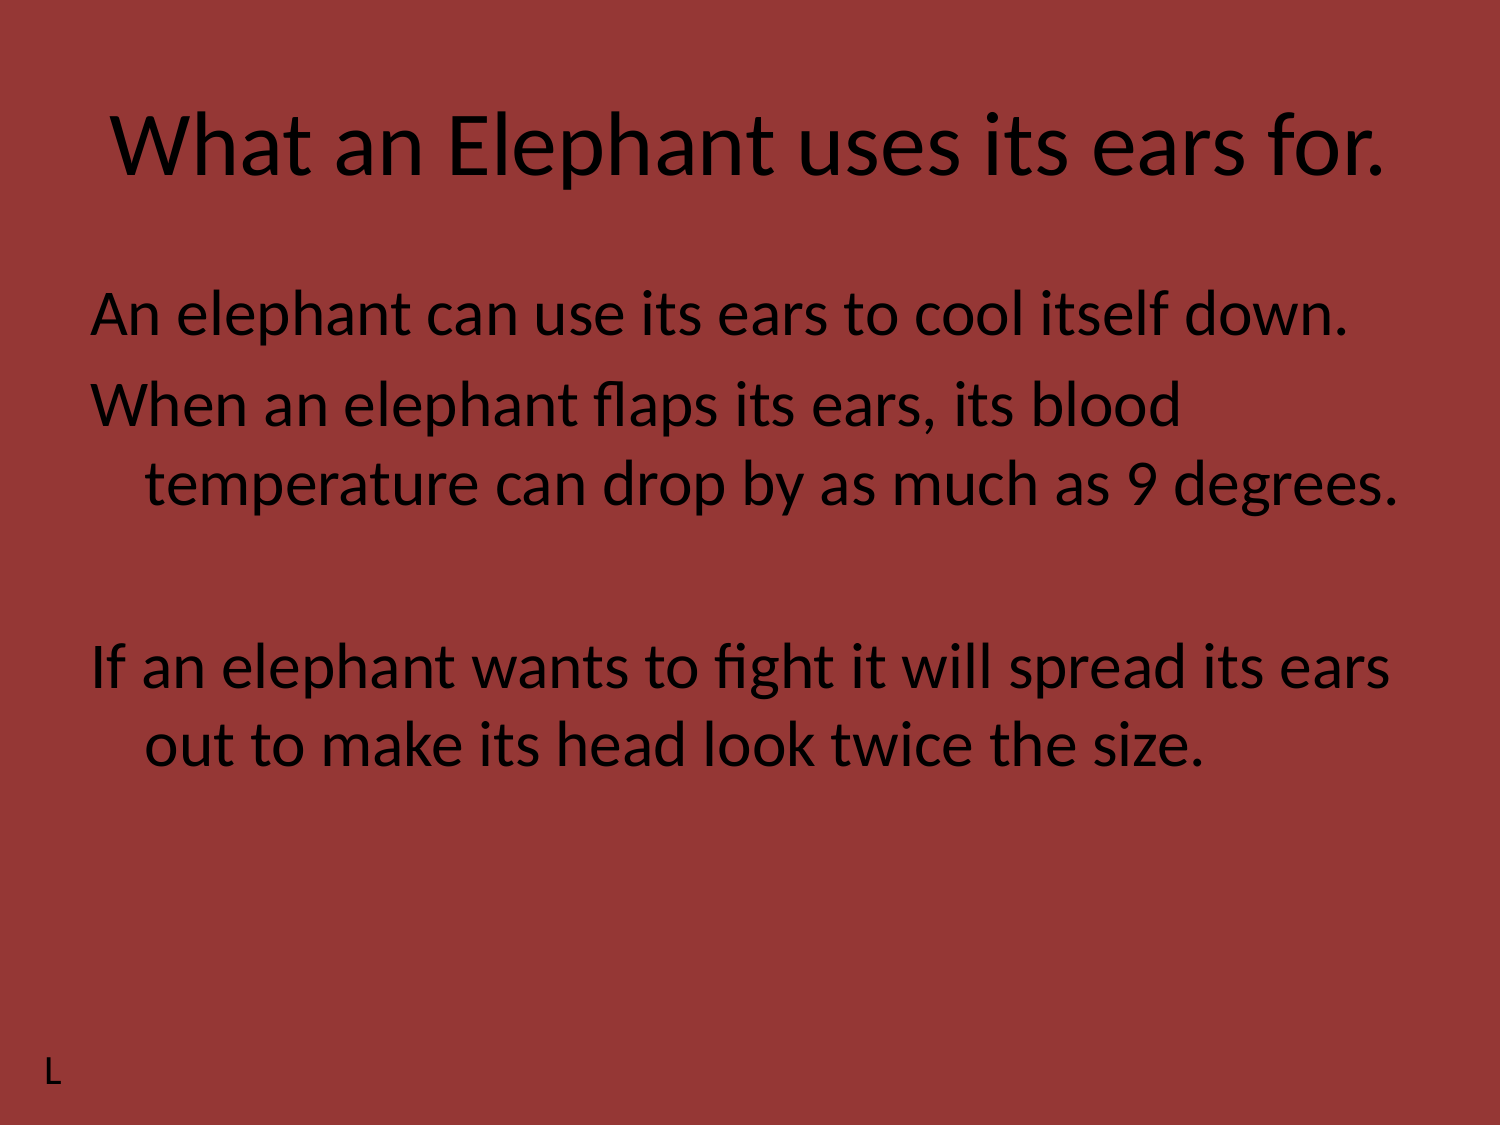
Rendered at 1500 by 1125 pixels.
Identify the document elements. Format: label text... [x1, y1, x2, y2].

text_box L [29, 1035, 89, 1100]
title What an Elephant uses its ears for. [75, 45, 1425, 233]
list An elephant can use its ears to cool itself down. When an elephant flaps its ears, its blood temperature can drop by as much as 9 degrees. If an elephant wants to fight it will spread its ears out to make its head look twice the size. [75, 262, 1425, 858]
